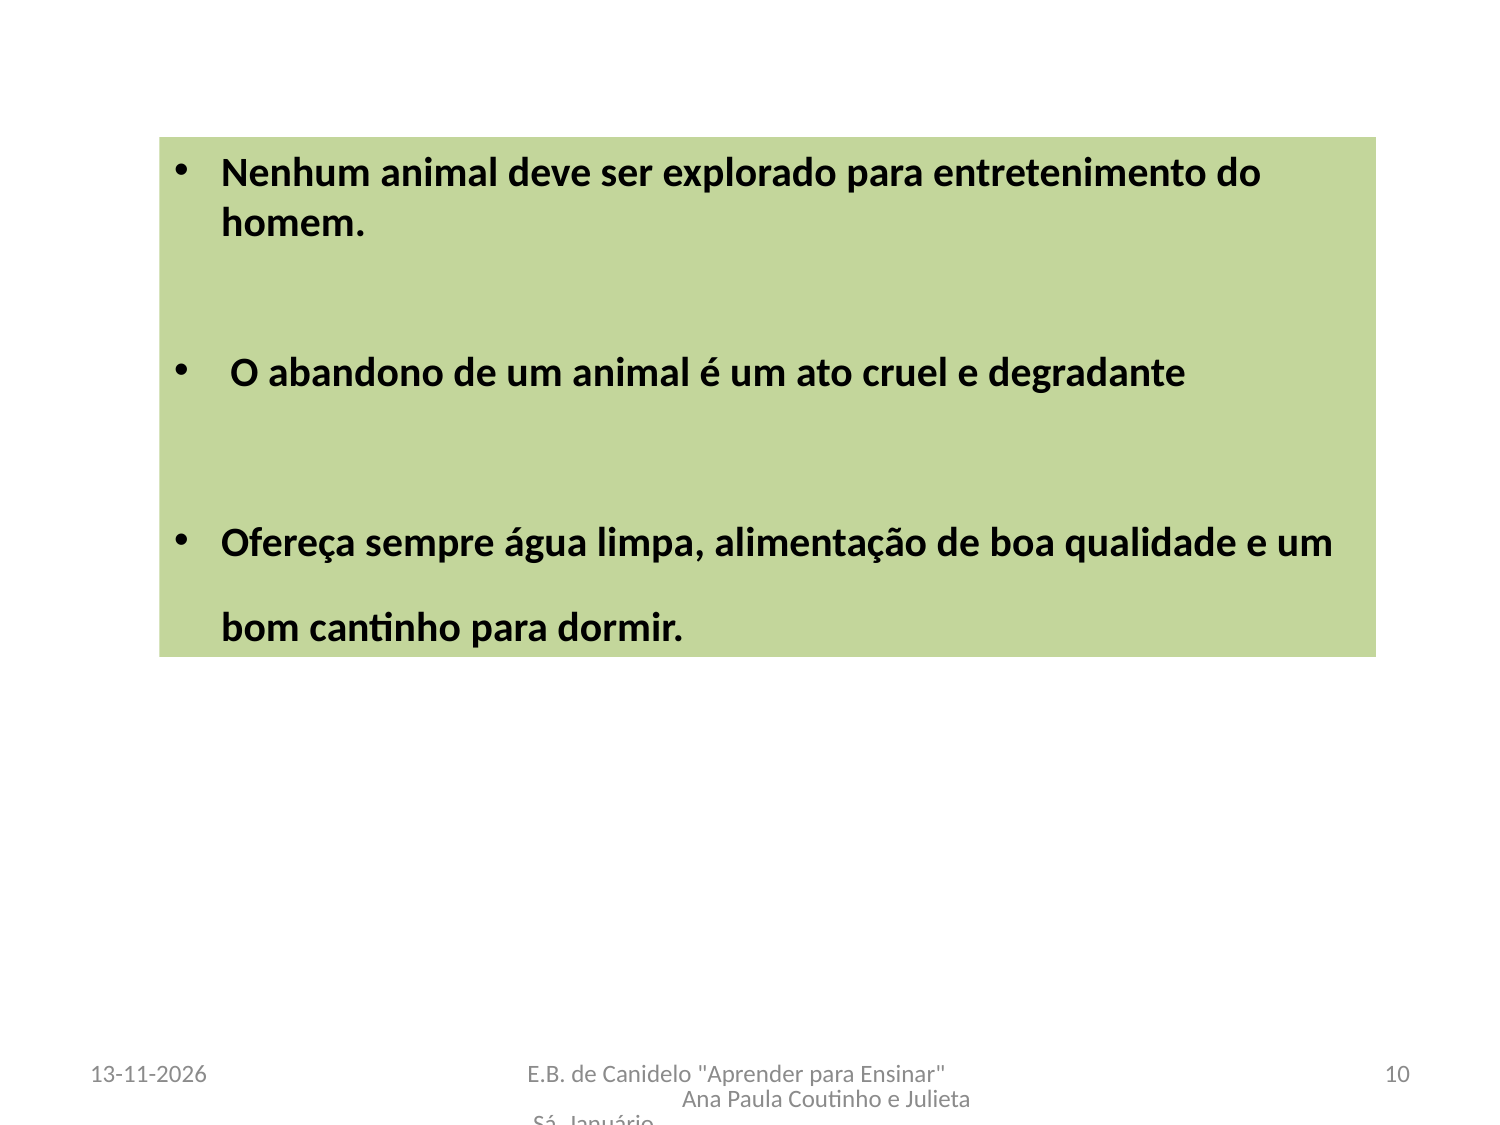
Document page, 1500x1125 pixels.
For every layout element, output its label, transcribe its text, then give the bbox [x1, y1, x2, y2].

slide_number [75, 1042, 425, 1103]
footer E.B. de Canidelo "Aprender para Ensinar" Ana Paula Coutinho e Julieta Sá Januário [512, 1042, 988, 1103]
text_box Nenhum animal deve ser explorado para entretenimento do homem. O abandono de um animal é um ato cruel e degradante Ofereça sempre água limpa, alimentação de boa qualidade e um bom cantinho para dormir. [159, 137, 1376, 657]
slide_number 10 [1074, 1042, 1425, 1103]
